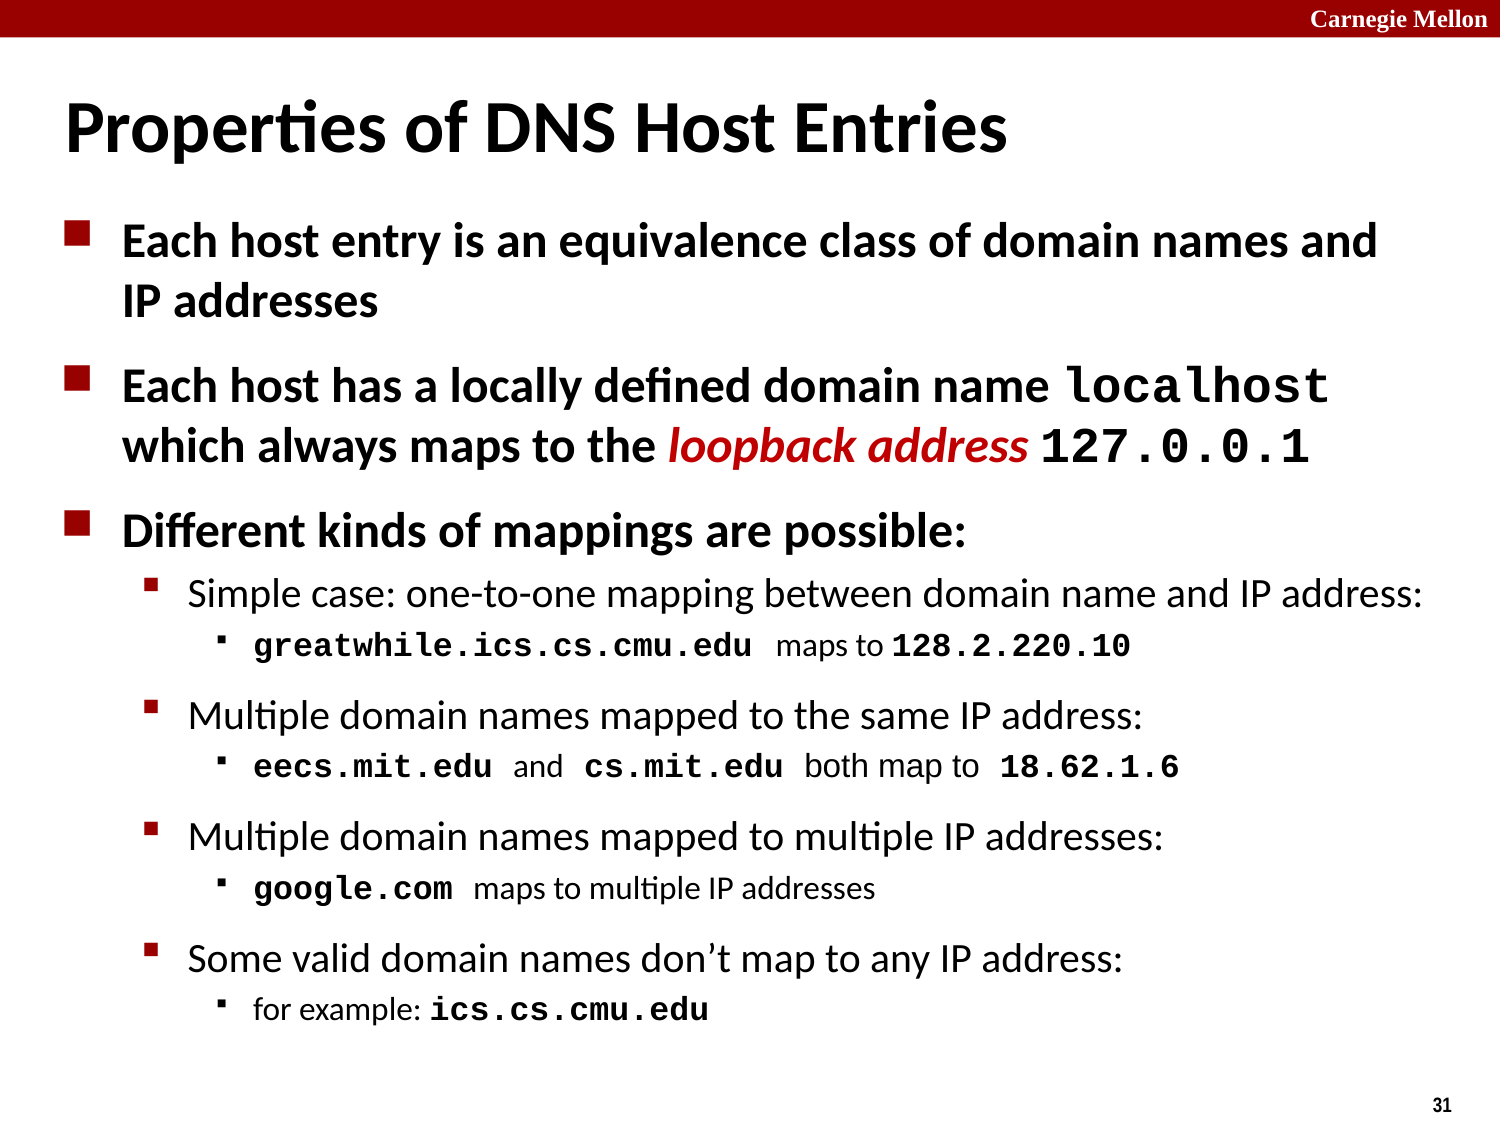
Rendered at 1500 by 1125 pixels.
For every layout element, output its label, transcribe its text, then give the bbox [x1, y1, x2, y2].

title Properties of DNS Host Entries [49, 74, 1296, 170]
list Each host entry is an equivalence class of domain names and IP addresses Each host has a locally defined domain name localhost which always maps to the loopback address 127.0.0.1 Different kinds of mappings are possible: Simple case: one-to-one mapping between domain name and IP address: greatwhile.ics.cs.cmu.edu maps to 128.2.220.10 Multiple domain names mapped to the same IP address: eecs.mit.edu and cs.mit.edu both map to 18.62.1.6 Multiple domain names mapped to multiple IP addresses: google.com maps to multiple IP addresses Some valid domain names don’t map to any IP address: for example: ics.cs.cmu.edu [50, 199, 1479, 1088]
